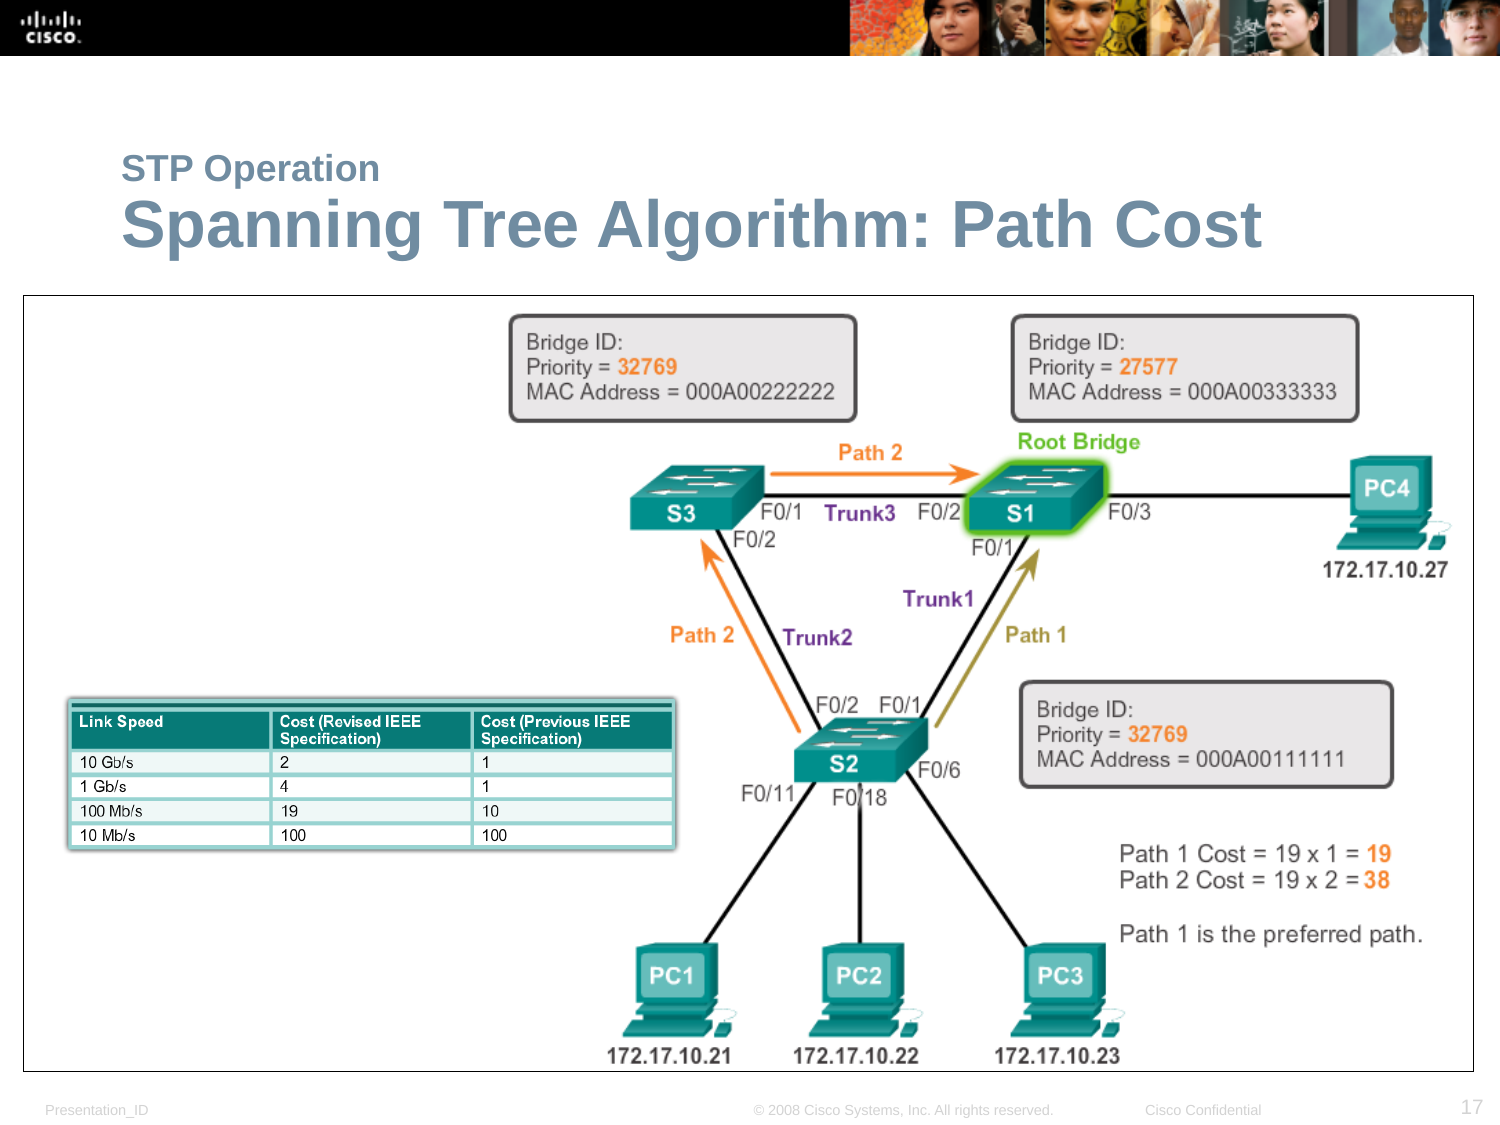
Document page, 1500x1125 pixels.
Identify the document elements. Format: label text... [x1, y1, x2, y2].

picture [0, 0, 1500, 56]
text_box [1453, 295, 1474, 1072]
title STP Operation Spanning Tree Algorithm: Path Cost [107, 130, 1444, 269]
picture [494, 296, 1456, 1075]
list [53, 633, 682, 917]
text_box [23, 295, 495, 1072]
